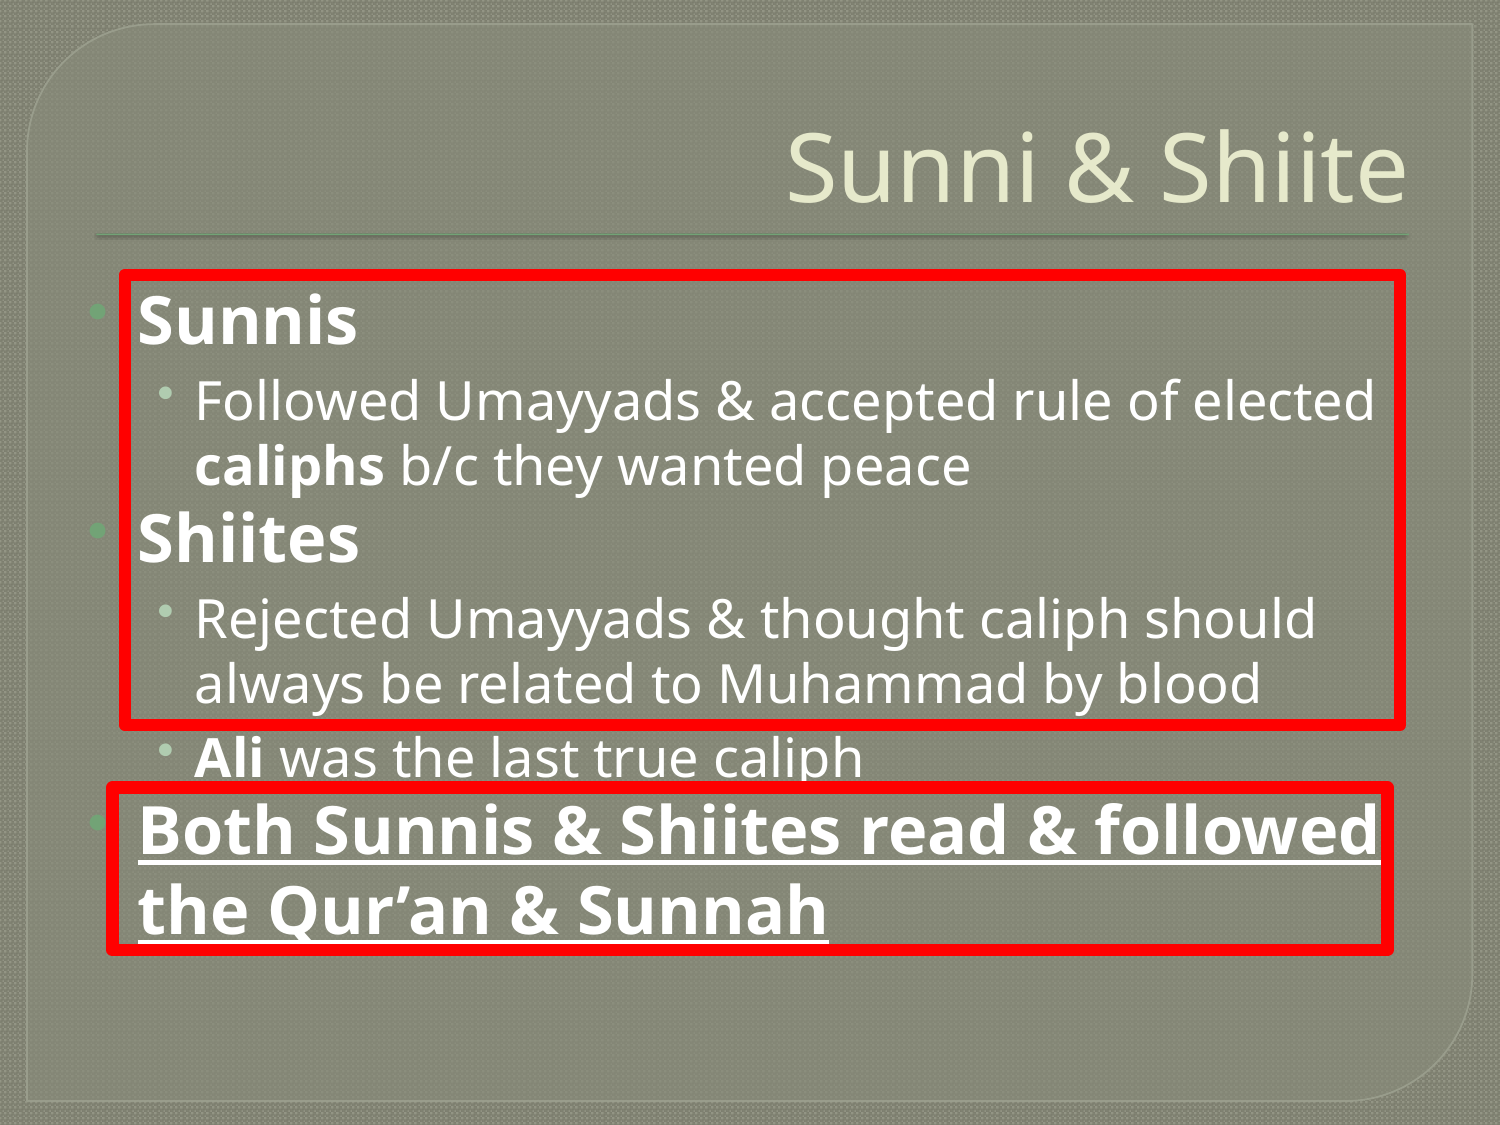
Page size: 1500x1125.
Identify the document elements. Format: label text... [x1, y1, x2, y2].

text_box [109, 784, 1391, 953]
text_box [122, 272, 1403, 728]
list Sunnis Followed Umayyads & accepted rule of elected caliphs b/c they wanted peace Shiites Rejected Umayyads & thought caliph should always be related to Muhammad by blood Ali was the last true caliph Both Sunnis & Shiites read & followed the Qur’an & Sunnah [75, 270, 1425, 1013]
title Sunni & Shiite [75, 41, 1425, 230]
